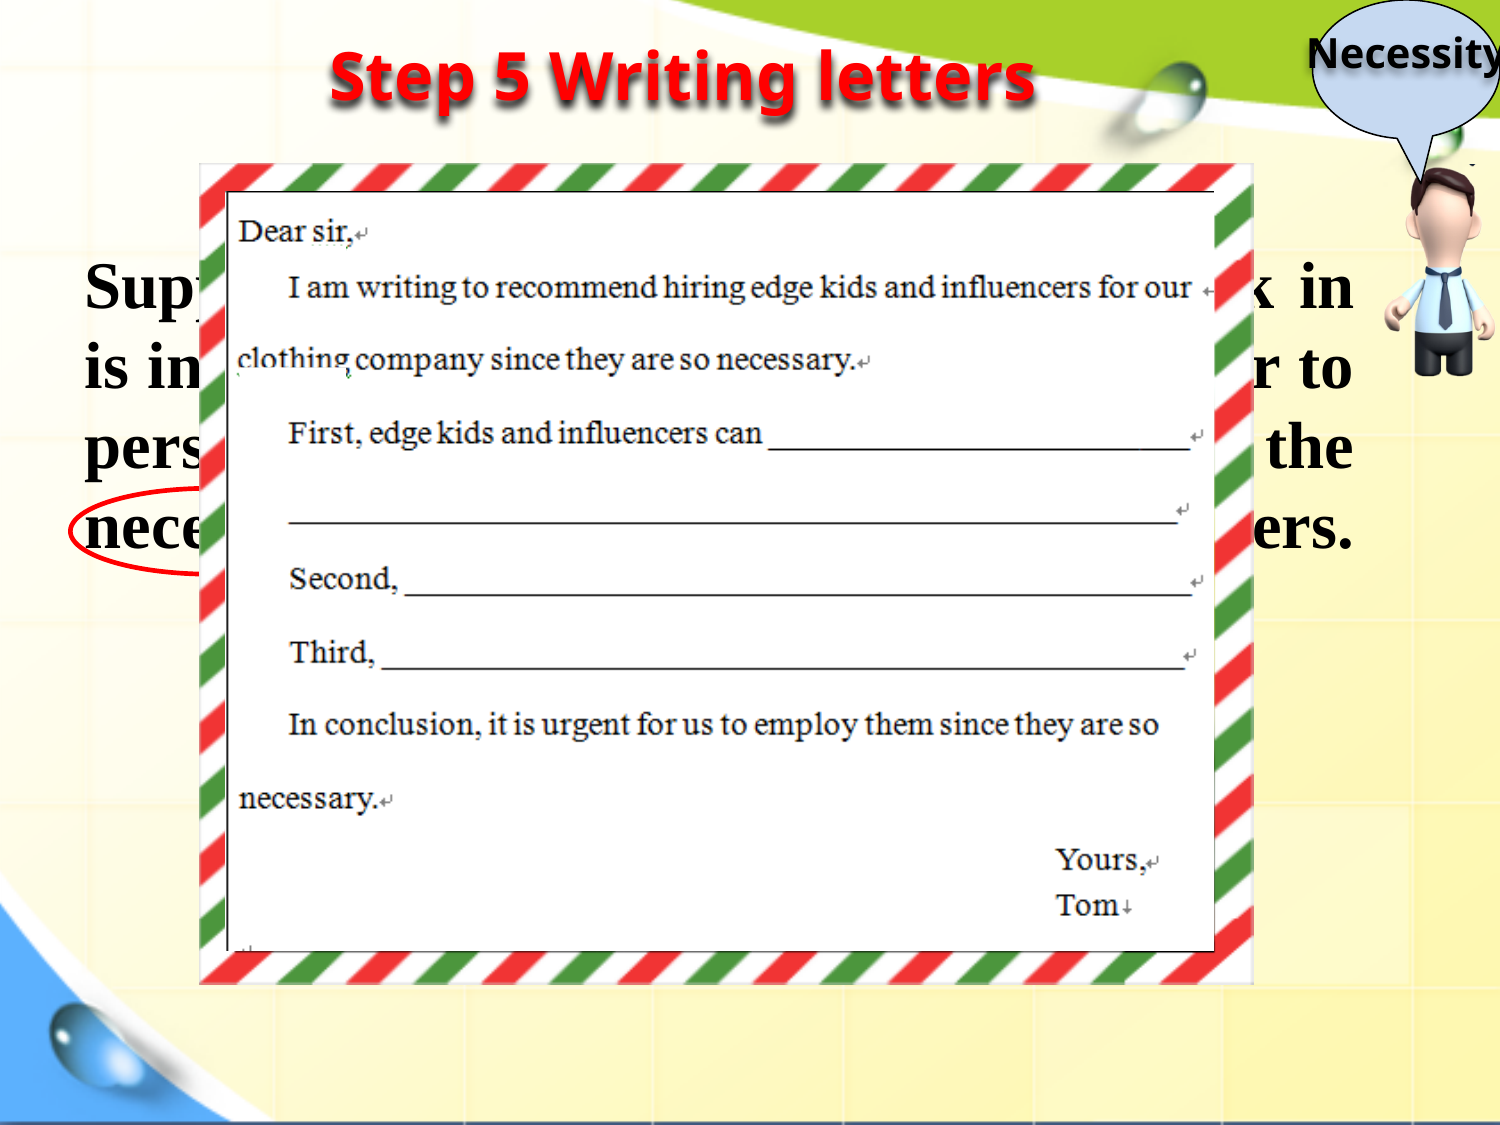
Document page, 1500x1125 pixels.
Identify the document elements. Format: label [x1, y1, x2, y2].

text_box [1288, 0, 1500, 383]
text_box [198, 163, 1255, 985]
picture [0, 0, 1500, 1125]
